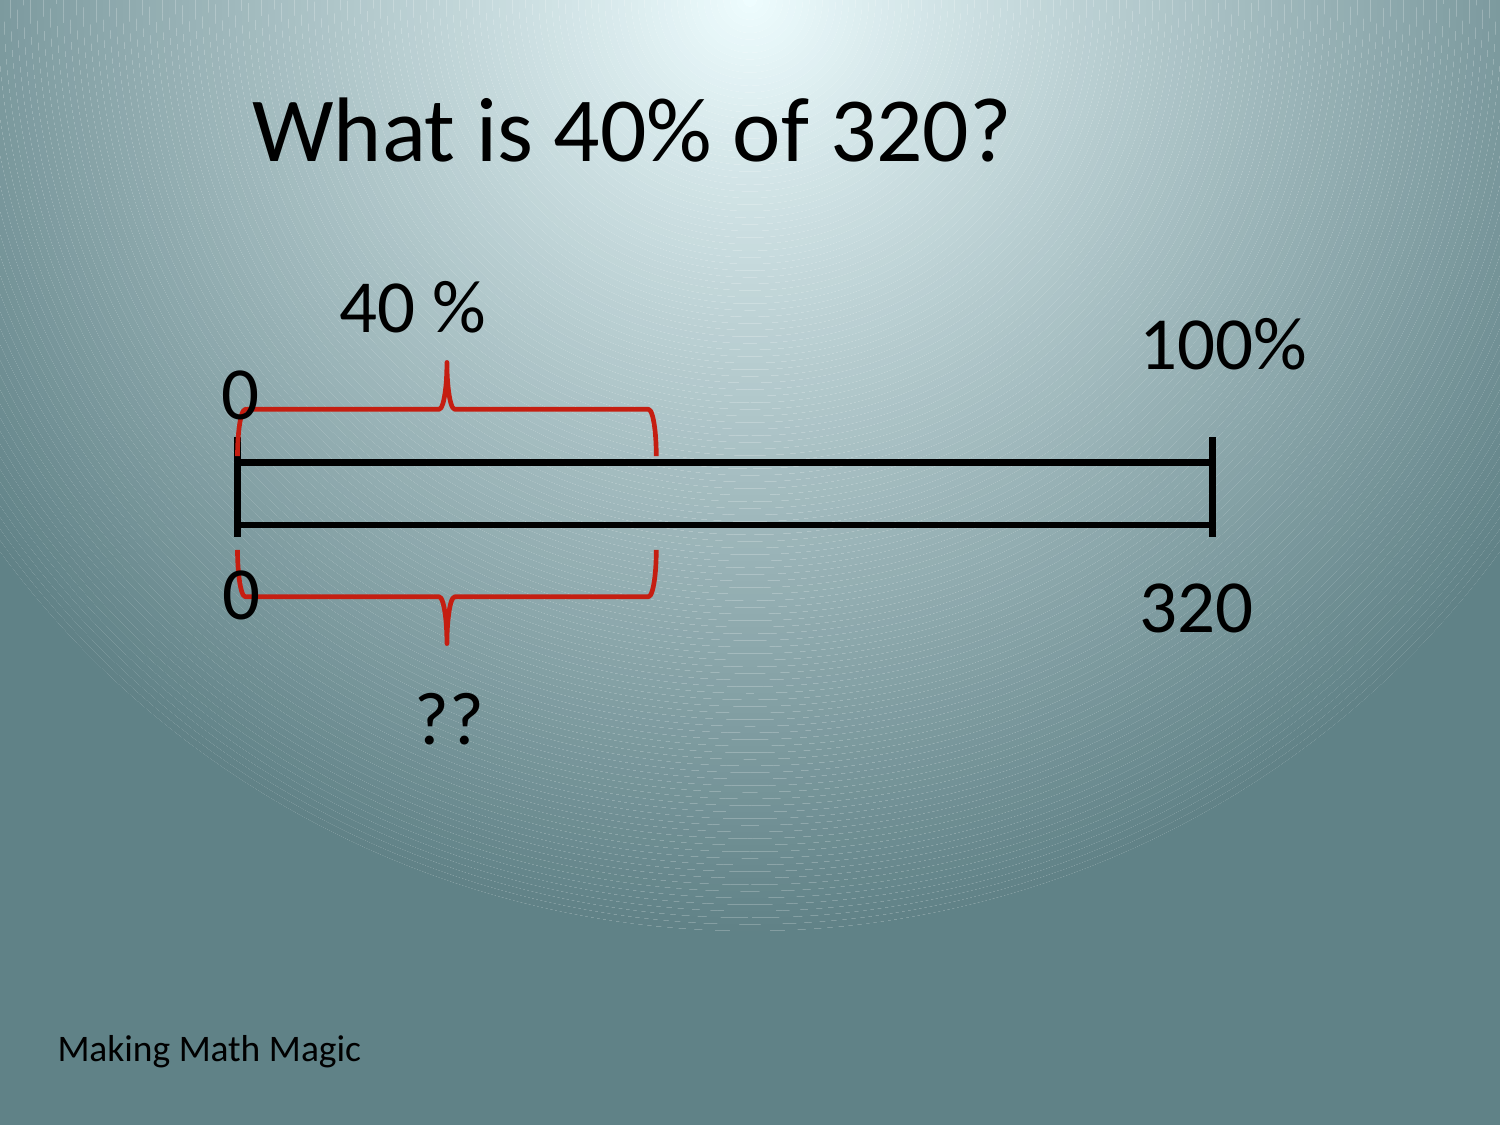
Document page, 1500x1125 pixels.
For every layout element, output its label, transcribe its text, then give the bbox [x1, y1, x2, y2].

text_box 40 % [324, 249, 613, 355]
text_box 320 [1124, 549, 1288, 655]
text_box [371, 549, 658, 645]
text_box ?? [399, 662, 525, 768]
text_box Making Math Magic [42, 1016, 531, 1077]
text_box 0 [207, 537, 371, 643]
text_box 100% [1124, 287, 1413, 393]
text_box [241, 361, 658, 457]
text_box What is 40% of 320? [237, 62, 1163, 188]
text_box 0 [206, 337, 370, 443]
